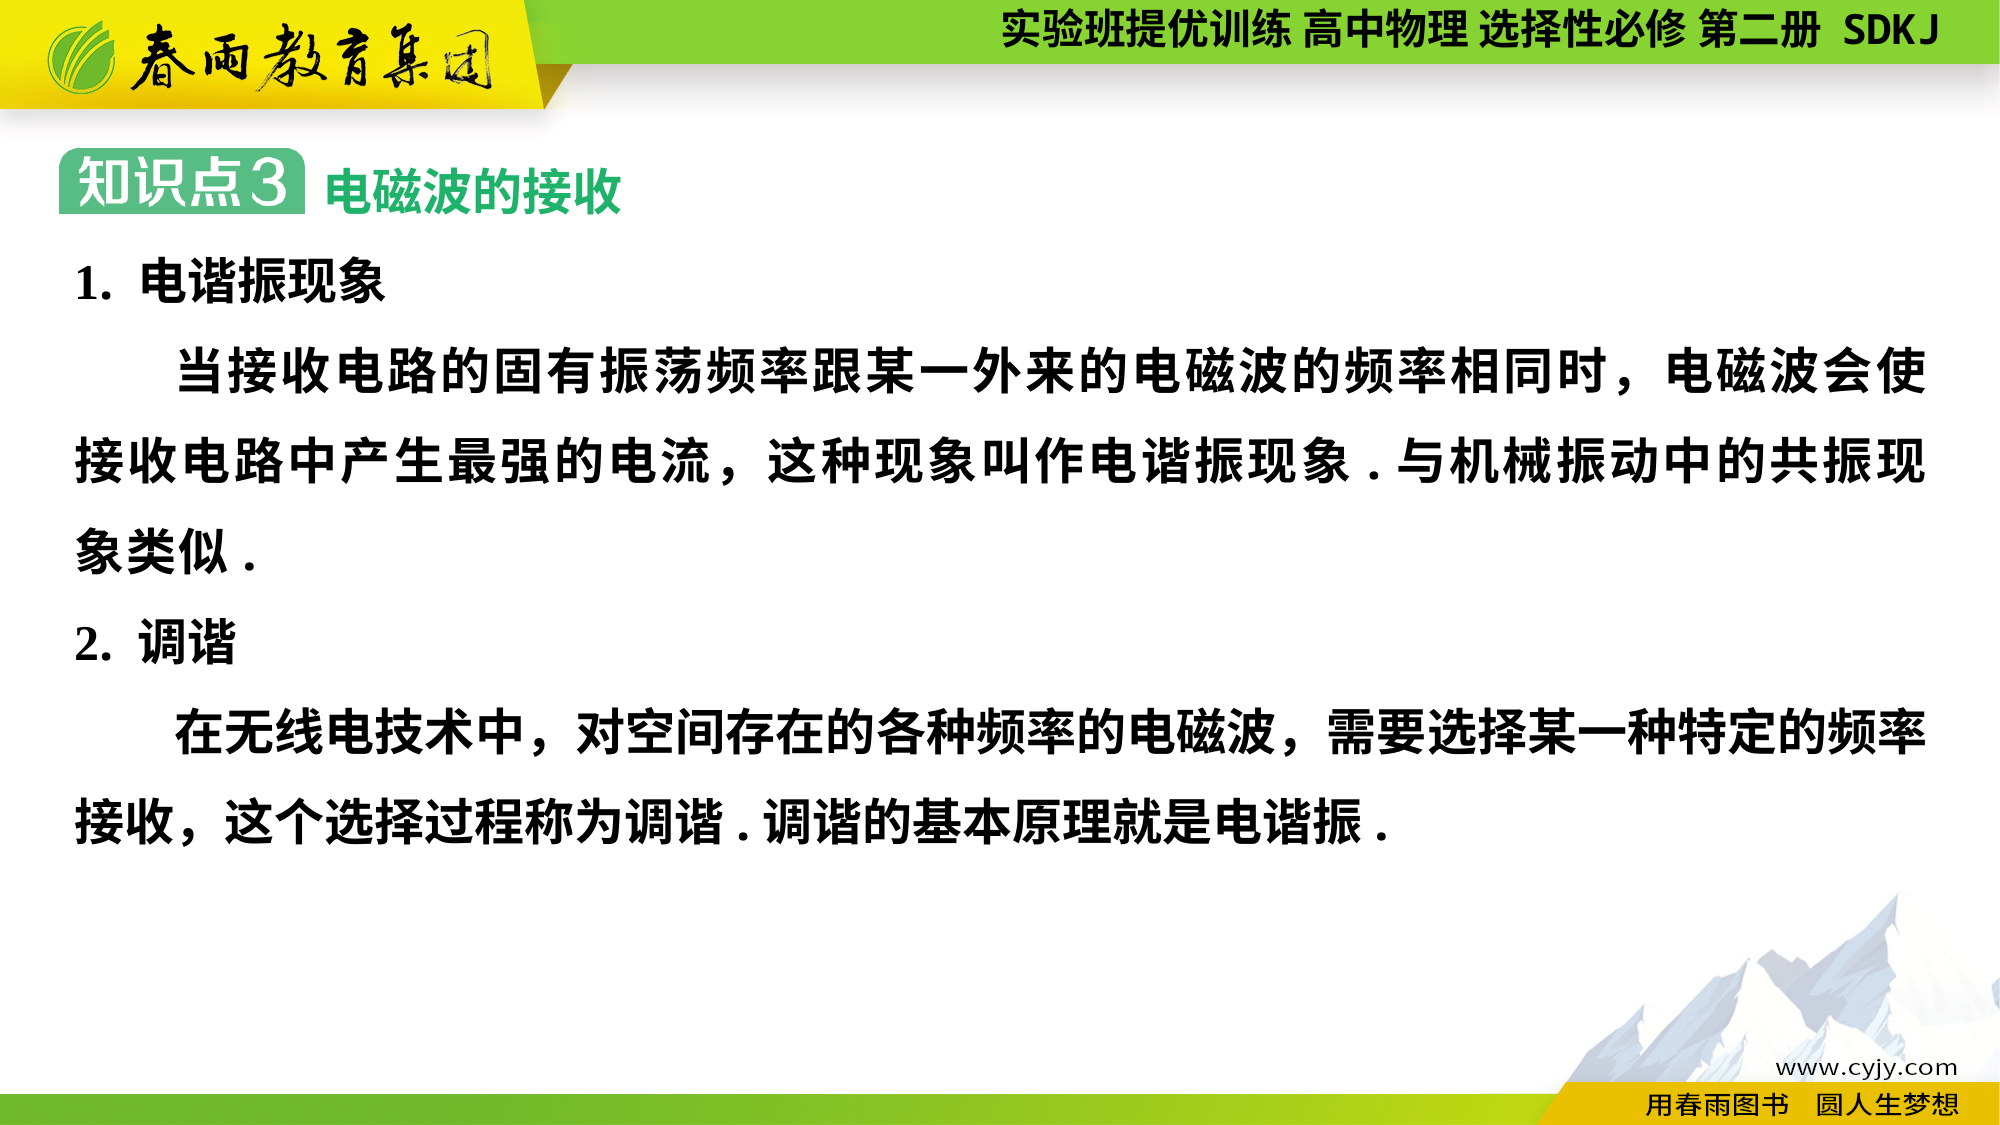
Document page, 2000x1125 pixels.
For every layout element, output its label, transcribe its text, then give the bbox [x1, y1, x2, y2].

picture [0, 0, 2000, 1125]
list 电磁波的接收 1. 电谐振现象 当接收电路的固有振荡频率跟某一外来的电磁波的频率相同时，电磁波会使接收电路中产生最强的电流，这种现象叫作电谐振现象.与机械振动中的共振现象类似. 2. 调谐 在无线电技术中，对空间存在的各种频率的电磁波，需要选择某一种特定的频率接收，这个选择过程称为调谐.调谐的基本原理就是电谐振. [59, 122, 1944, 865]
